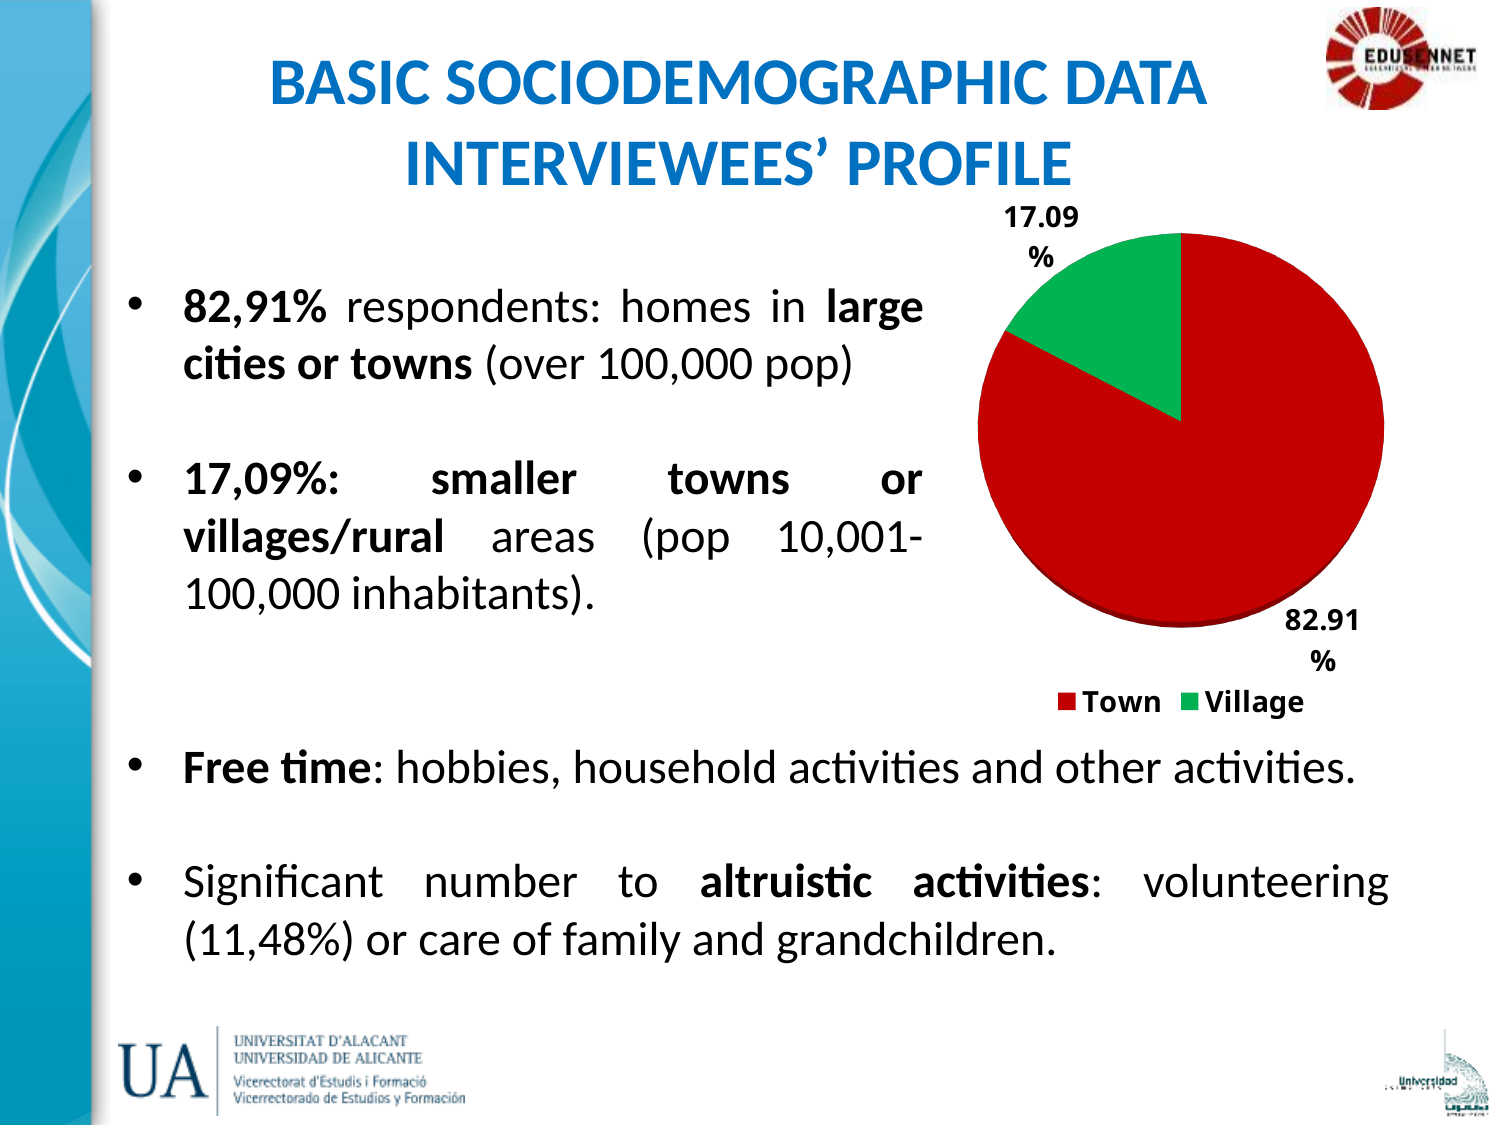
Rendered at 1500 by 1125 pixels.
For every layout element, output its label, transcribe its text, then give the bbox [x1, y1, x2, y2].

text_box BASIC SOCIODEMOGRAPHIC DATA INTERVIEWEES’ PROFILE [73, 30, 1405, 149]
chart [868, 195, 1495, 729]
picture [118, 1026, 465, 1116]
text_box Free time: hobbies, household activities and other activities. Significant number to altruistic activities: volunteering (11,48%) or care of family and grandchildren. [112, 727, 1405, 973]
picture [1384, 1029, 1489, 1118]
picture [0, 0, 110, 1125]
picture [1326, 7, 1495, 111]
text_box 82,91% respondents: homes in large cities or towns (over 100,000 pop) 17,09%: smaller towns or villages/rural areas (pop 10,001-100,000 inhabitants). [112, 267, 863, 627]
